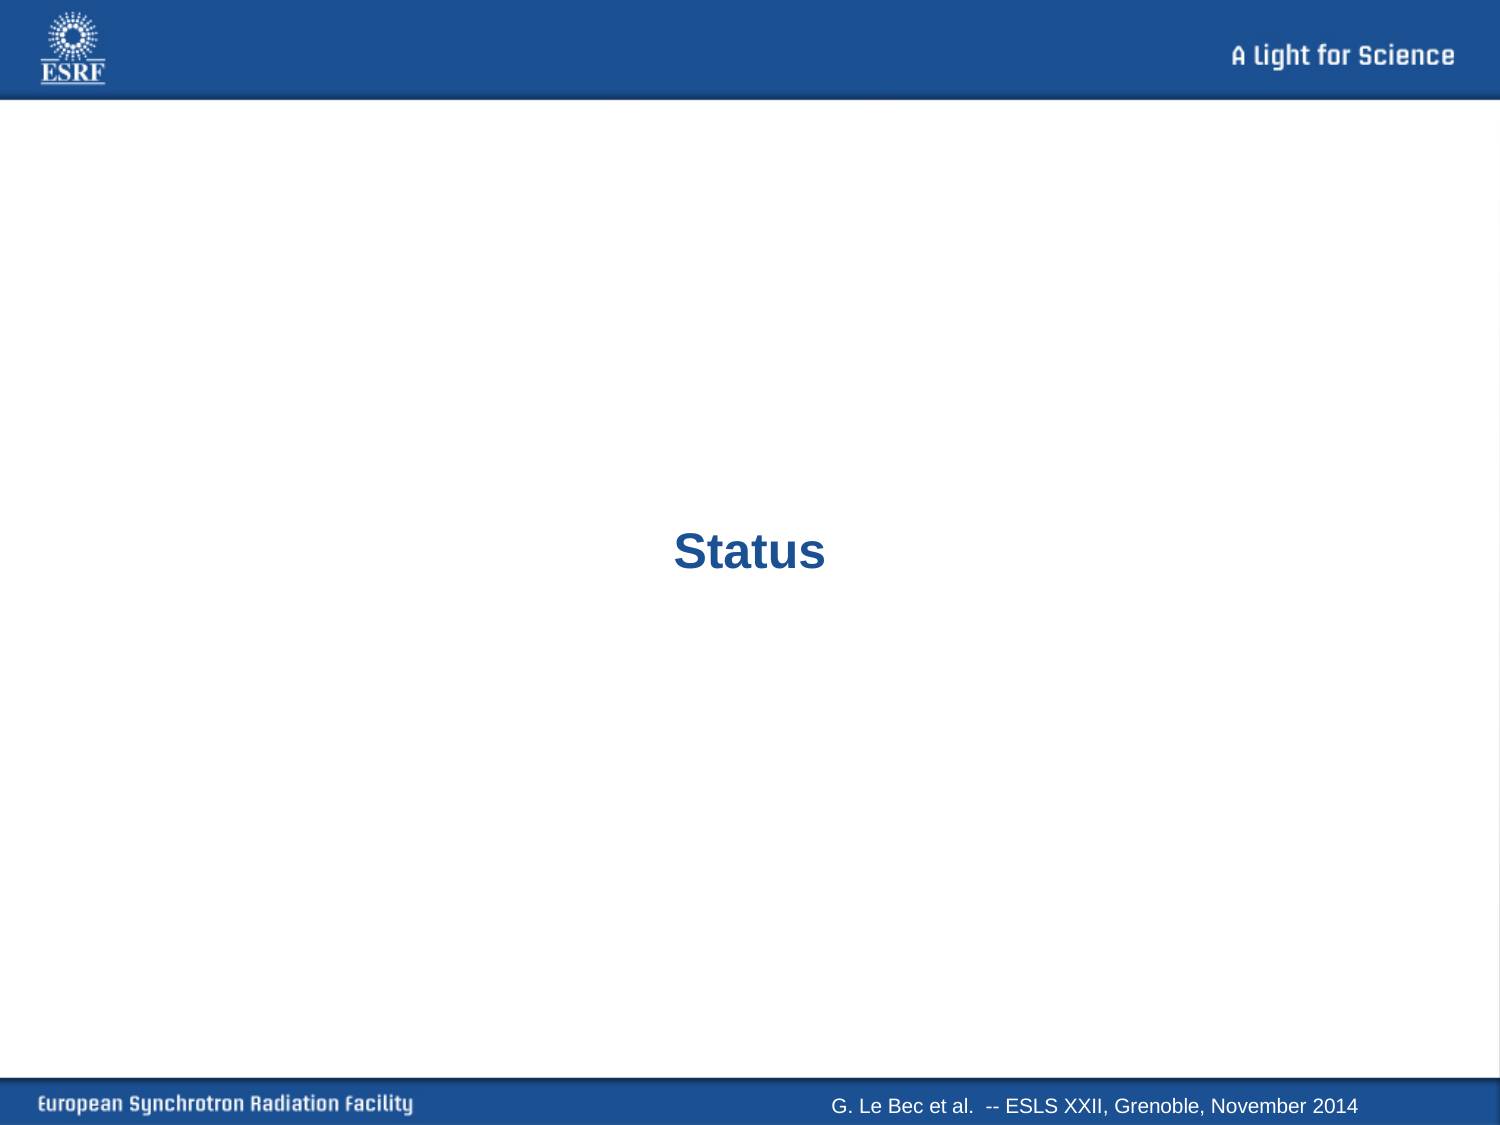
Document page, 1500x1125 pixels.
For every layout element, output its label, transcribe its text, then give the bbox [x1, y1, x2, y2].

text_box Status [76, 160, 1424, 1012]
picture [0, 0, 1500, 1125]
footer G. Le Bec et al. -- ESLS XXII, Grenoble, November 2014 [525, 1084, 1374, 1123]
